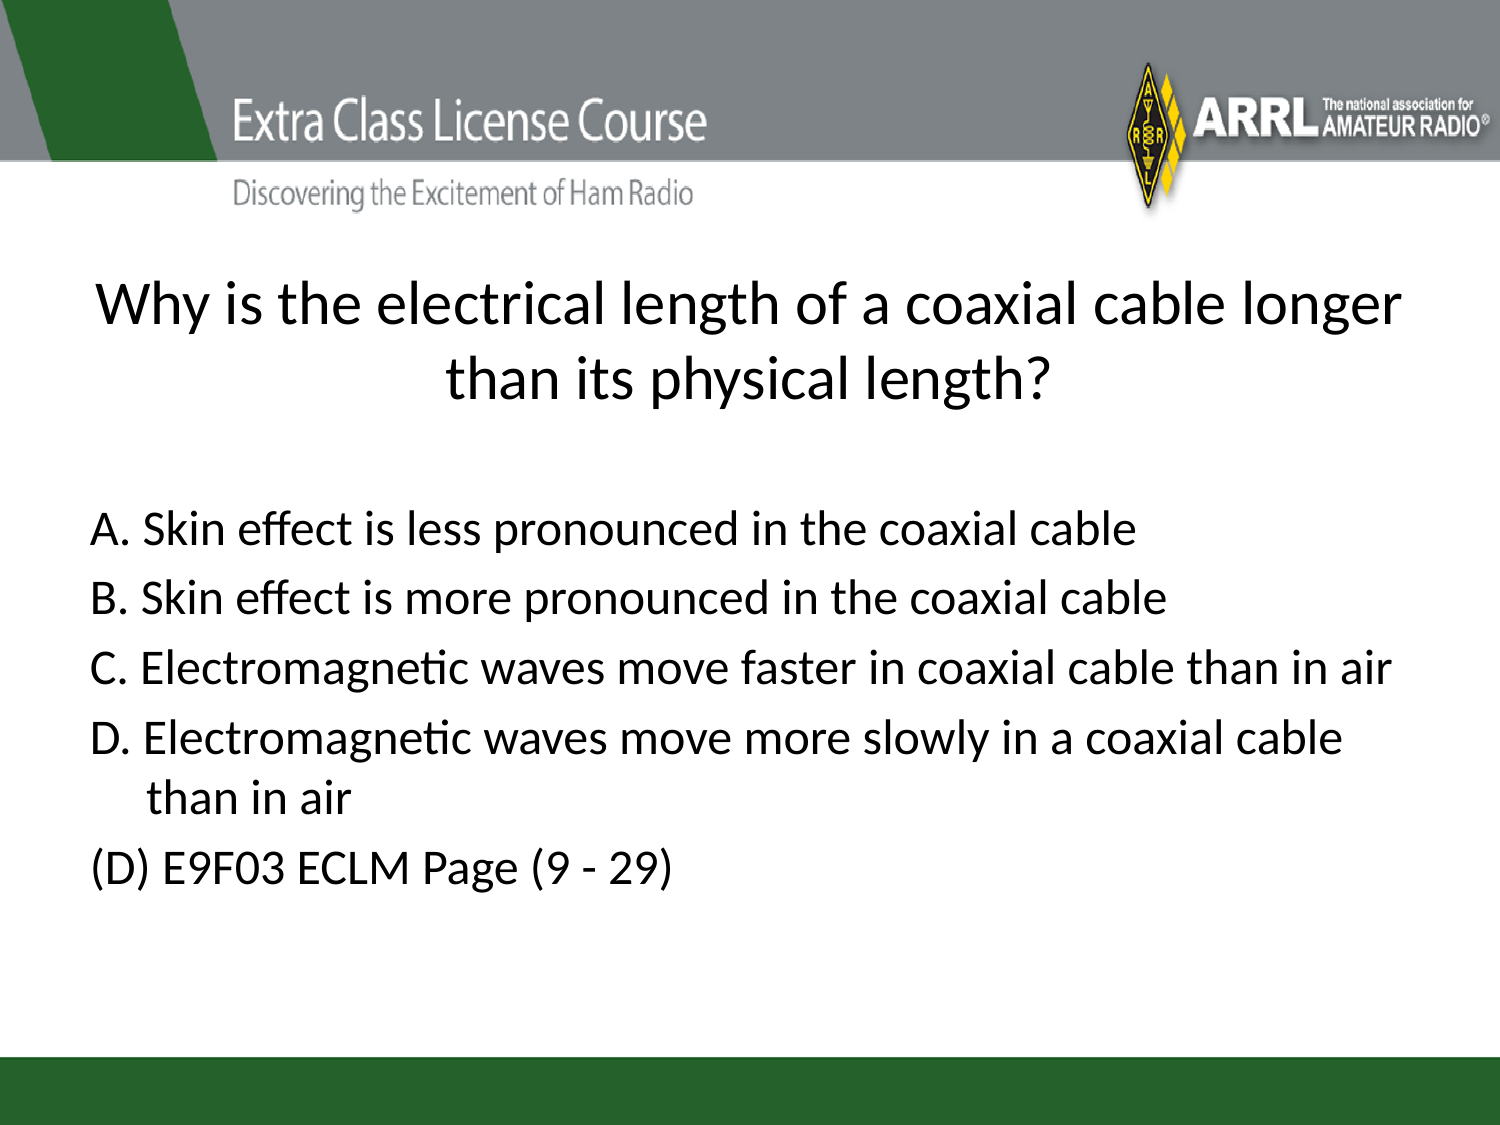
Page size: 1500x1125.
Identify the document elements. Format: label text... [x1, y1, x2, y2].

list A. Skin effect is less pronounced in the coaxial cable B. Skin effect is more pronounced in the coaxial cable C. Electromagnetic waves move faster in coaxial cable than in air D. Electromagnetic waves move more slowly in a coaxial cable than in air (D) E9F03 ECLM Page (9 - 29) [75, 487, 1425, 1005]
picture [0, 0, 1500, 1125]
title Why is the electrical length of a coaxial cable longer than its physical length? [75, 254, 1425, 435]
